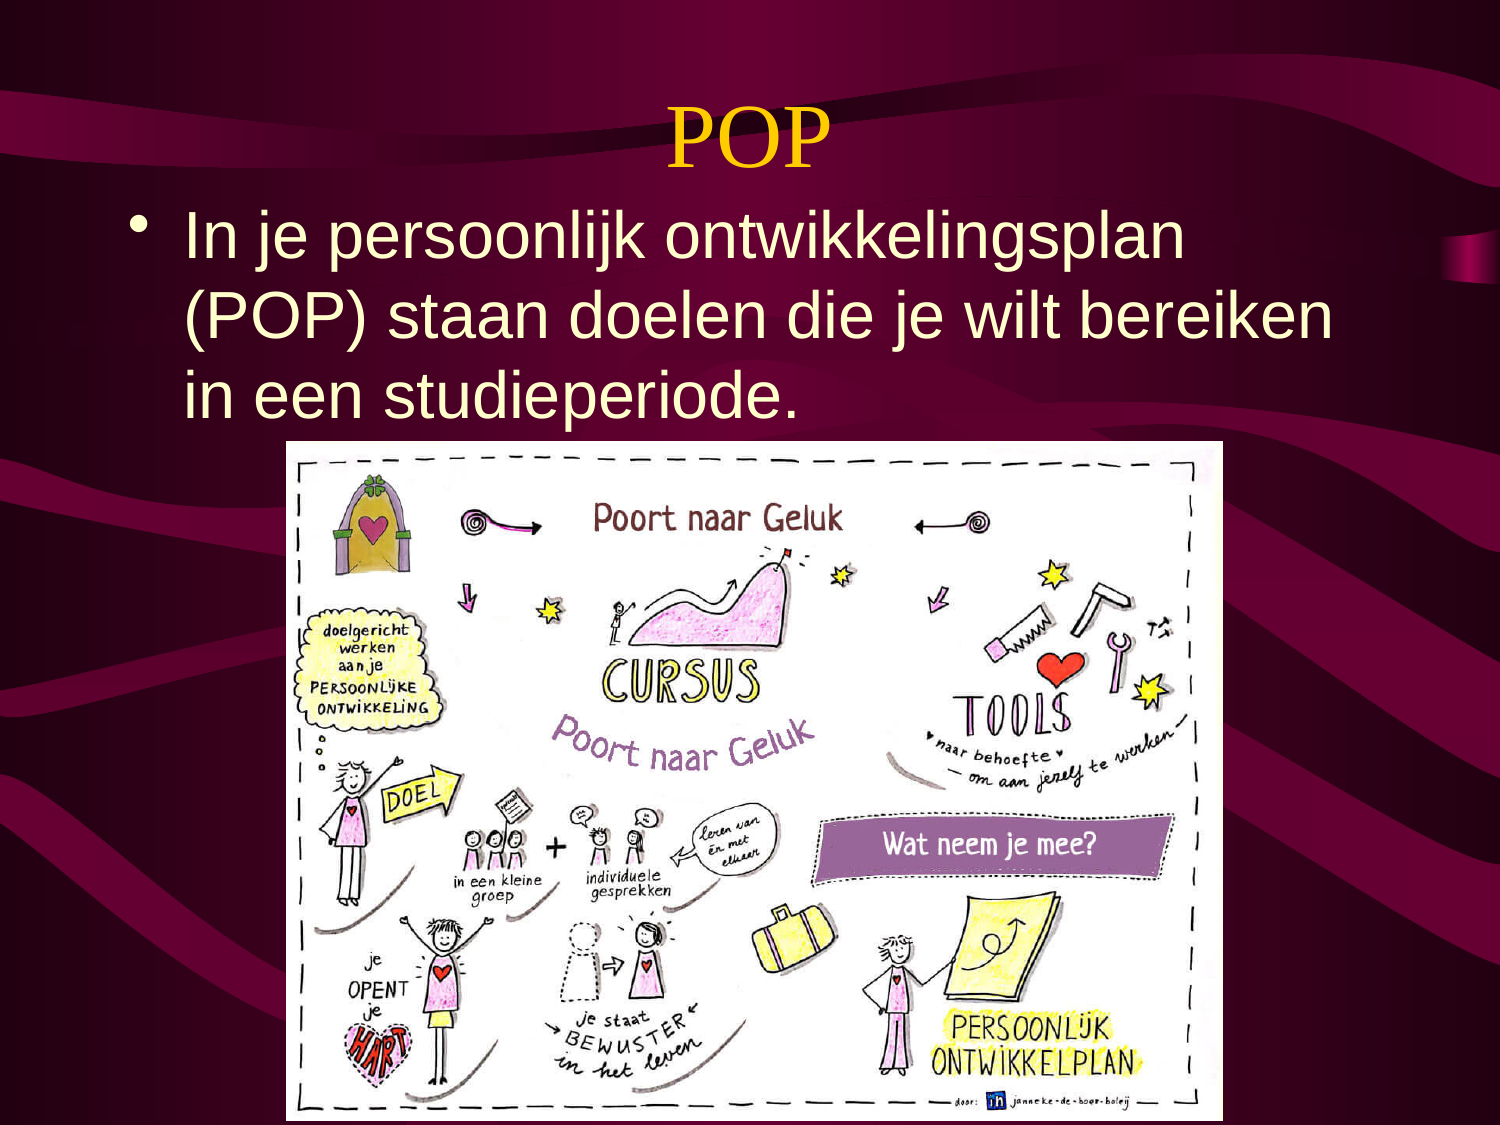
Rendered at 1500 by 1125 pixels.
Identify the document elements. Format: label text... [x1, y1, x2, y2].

list In je persoonlijk ontwikkelingsplan (POP) staan doelen die je wilt bereiken in een studieperiode. [112, 184, 1388, 1000]
title POP [112, 42, 1388, 184]
picture [285, 441, 1223, 1122]
